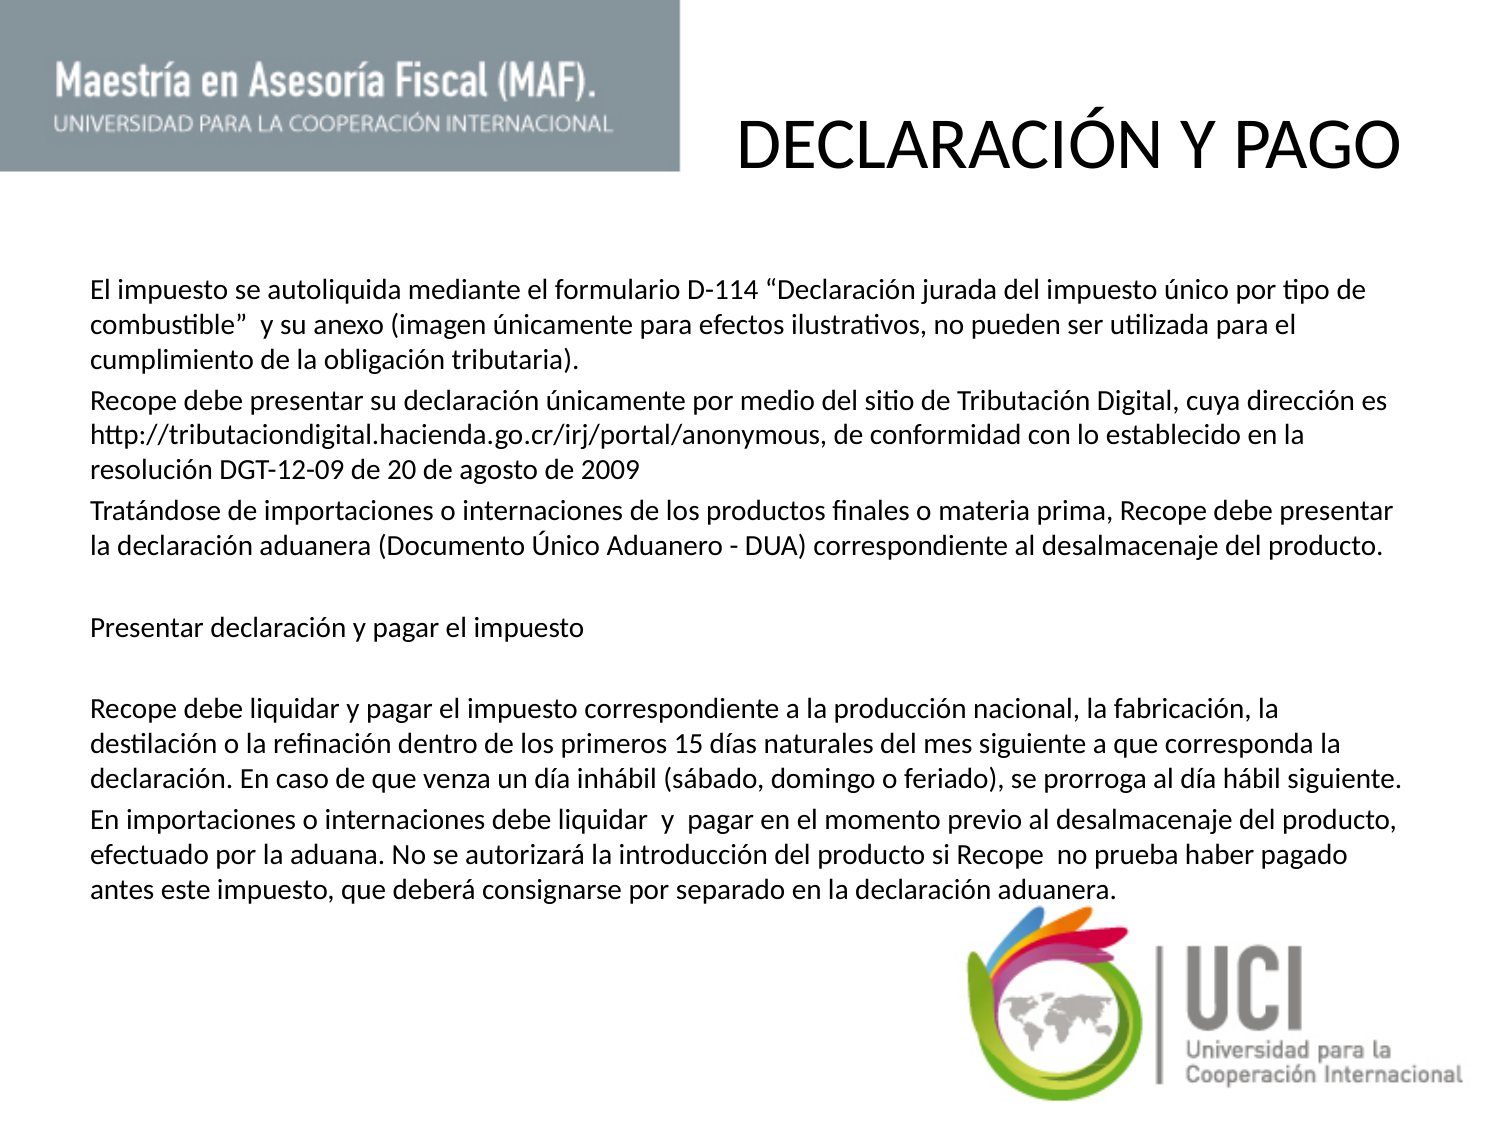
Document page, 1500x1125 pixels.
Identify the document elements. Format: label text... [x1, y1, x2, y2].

picture [0, 0, 1500, 1125]
list El impuesto se autoliquida mediante el formulario D-114 “Declaración jurada del impuesto único por tipo de combustible” y su anexo (imagen únicamente para efectos ilustrativos, no pueden ser utilizada para el cumplimiento de la obligación tributaria). Recope debe presentar su declaración únicamente por medio del sitio de Tributación Digital, cuya dirección es http://tributaciondigital.hacienda.go.cr/irj/portal/anonymous, de conformidad con lo establecido en la resolución DGT-12-09 de 20 de agosto de 2009 Tratándose de importaciones o internaciones de los productos finales o materia prima, Recope debe presentar la declaración aduanera (Documento Único Aduanero - DUA) correspondiente al desalmacenaje del producto. Presentar declaración y pagar el impuesto Recope debe liquidar y pagar el impuesto correspondiente a la producción nacional, la fabricación, la destilación o la refinación dentro de los primeros 15 días naturales del mes siguiente a que corresponda la declaración. En caso de que venza un día inhábil (sábado, domingo o feriado), se prorroga al día hábil siguiente. En importaciones o internaciones debe liquidar y pagar en el momento previo al desalmacenaje del producto, efectuado por la aduana. No se autorizará la introducción del producto si Recope no prueba haber pagado antes este impuesto, que deberá consignarse por separado en la declaración aduanera. [75, 262, 1425, 1005]
title DECLARACIÓN Y PAGO [714, 45, 1425, 233]
